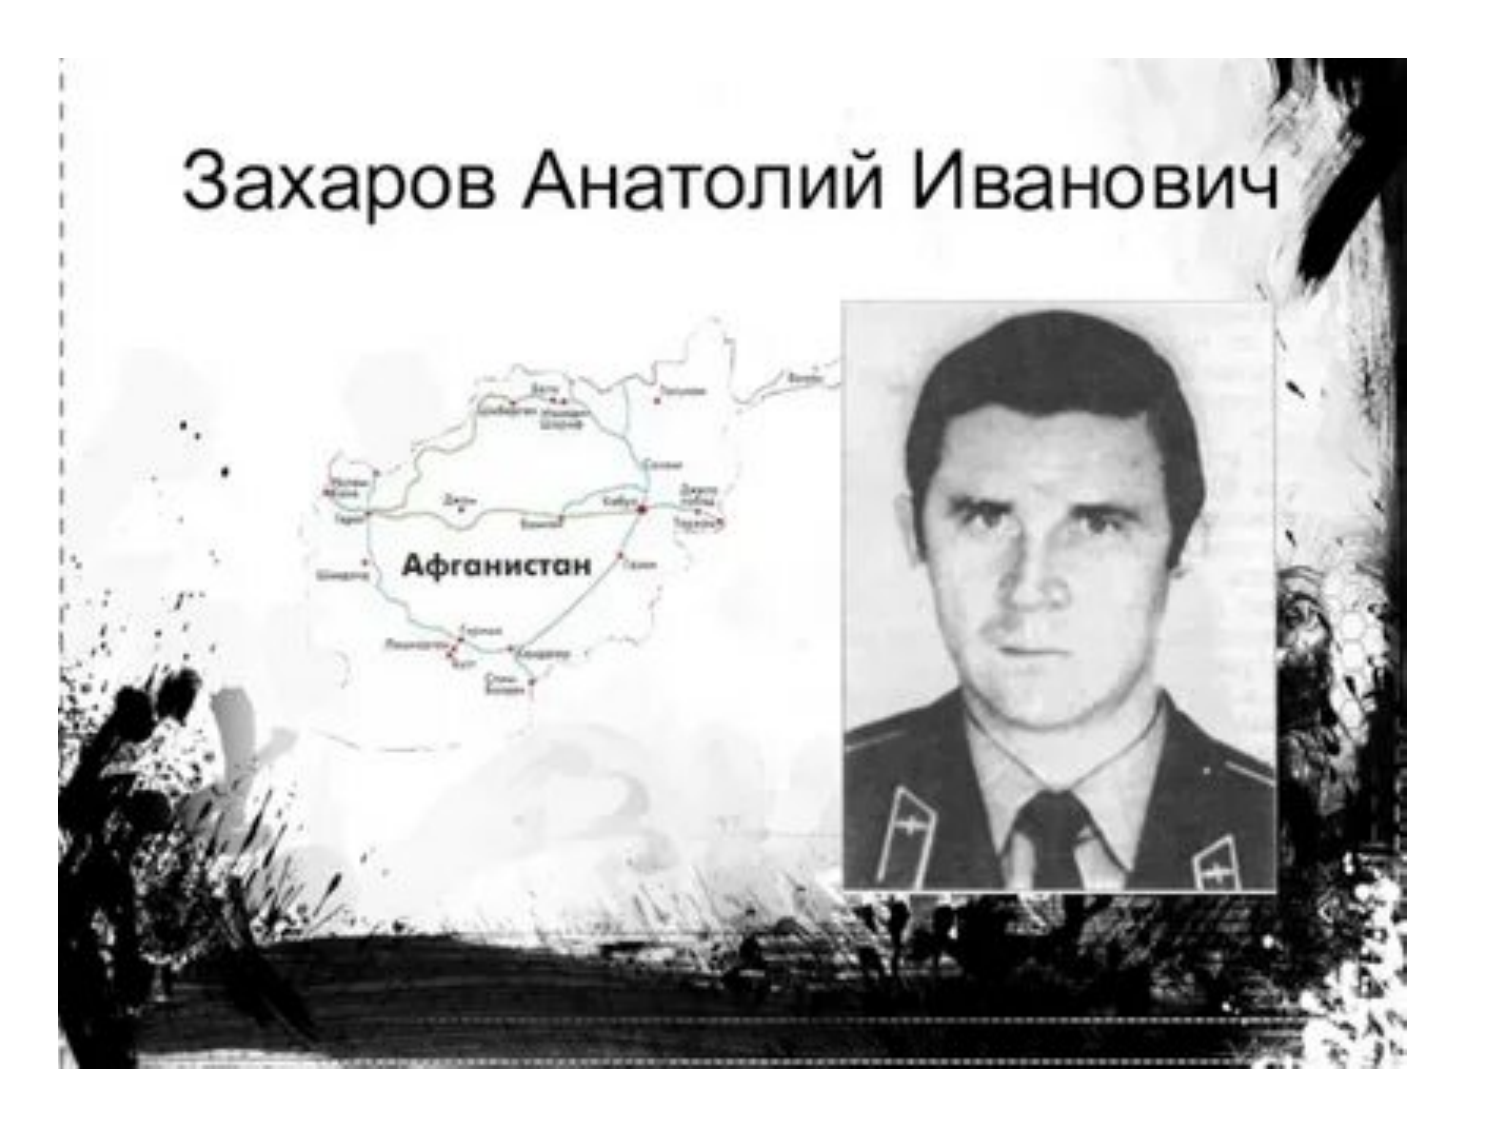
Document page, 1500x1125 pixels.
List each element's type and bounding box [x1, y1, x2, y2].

picture [58, 58, 1407, 1069]
